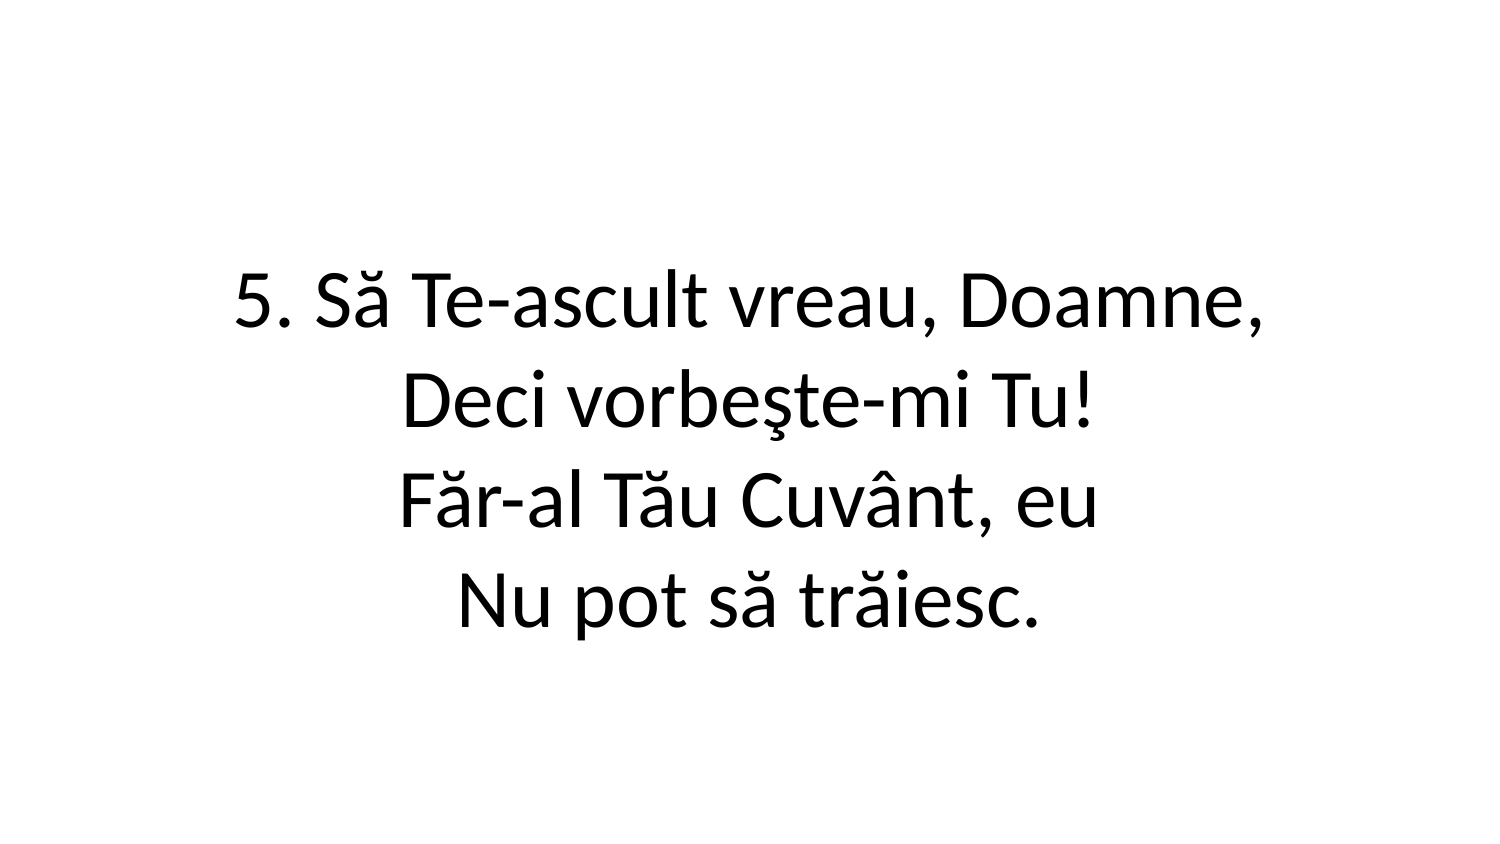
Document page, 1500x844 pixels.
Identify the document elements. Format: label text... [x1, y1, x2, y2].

text_box 5. Să Te-ascult vreau, Doamne, Deci vorbeşte-mi Tu! Făr-al Tău Cuvânt, eu Nu pot să trăiesc. [217, 192, 1283, 652]
